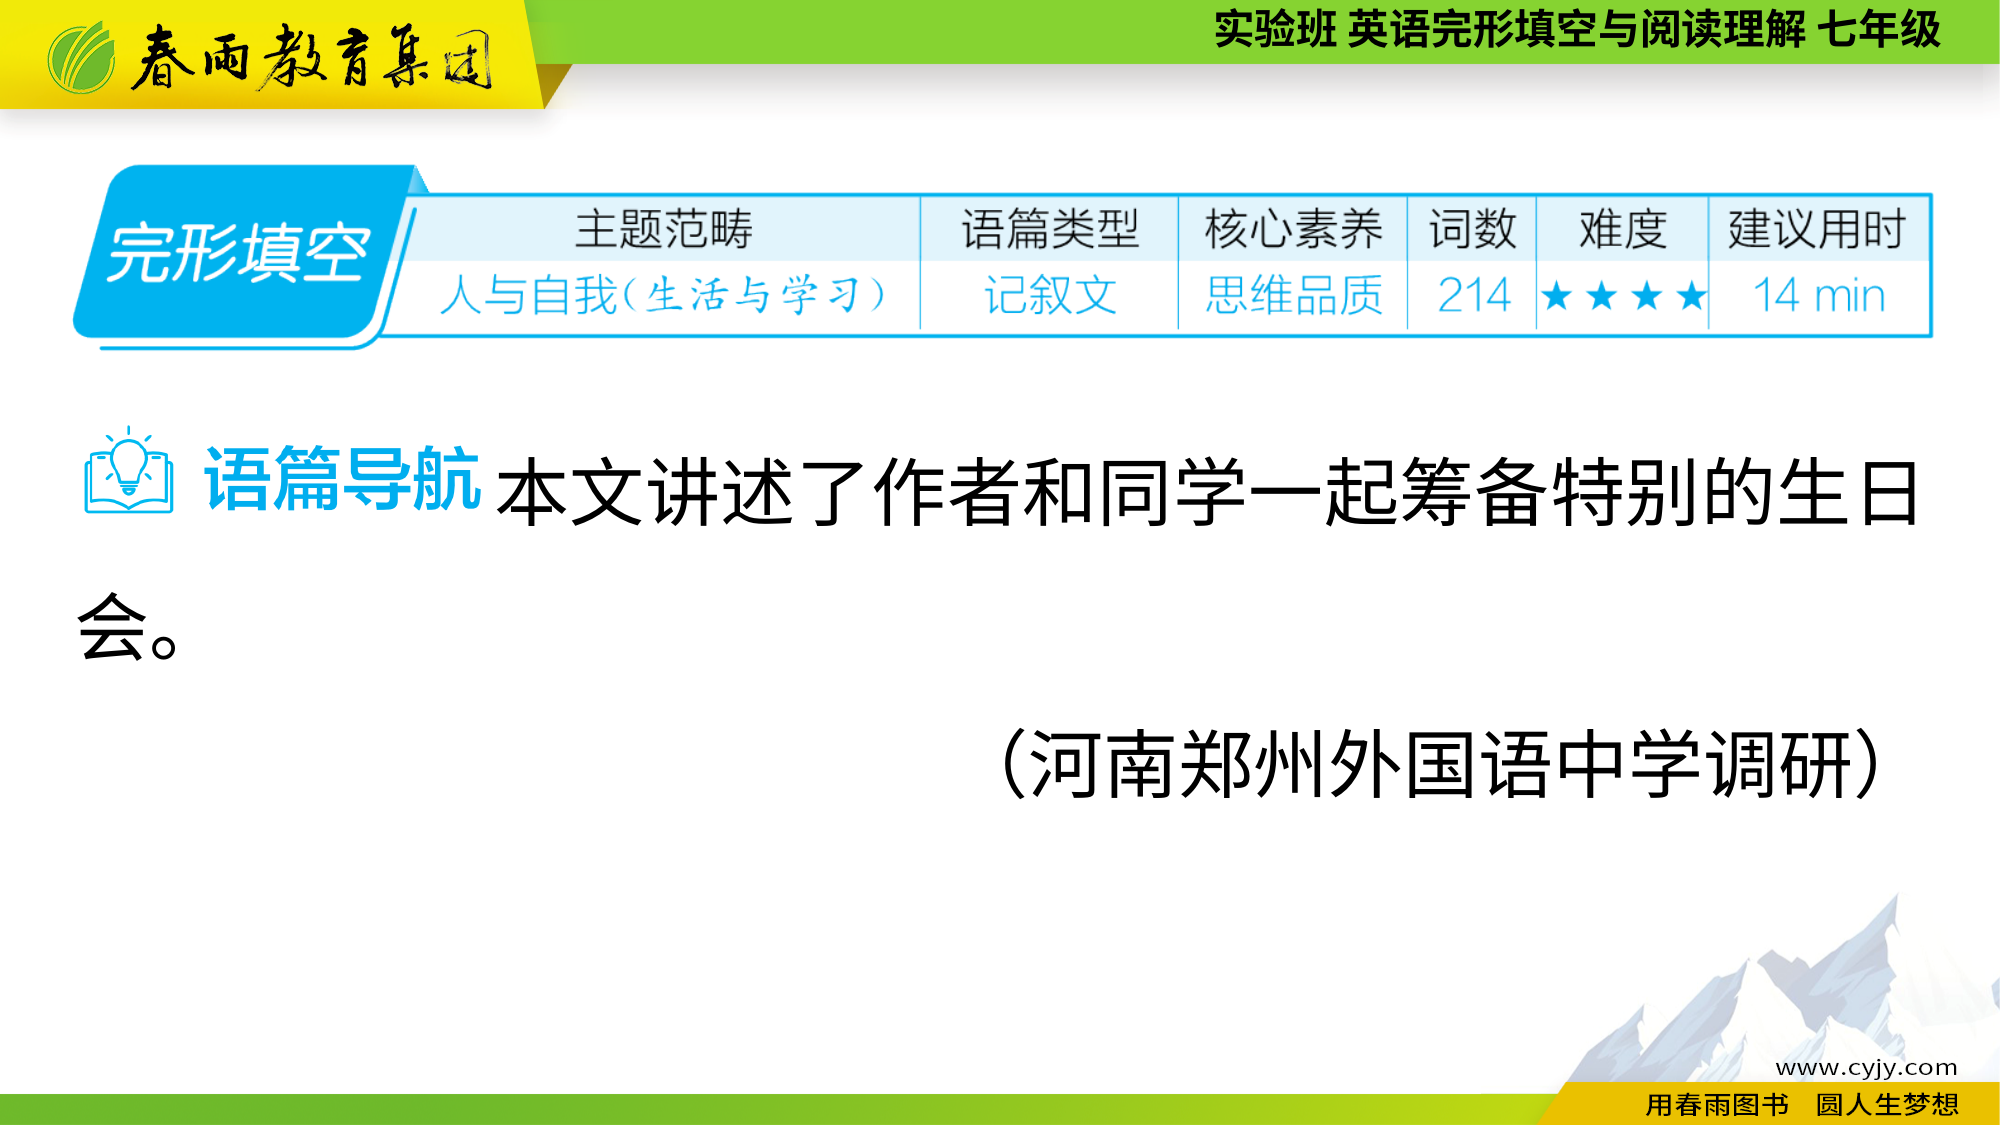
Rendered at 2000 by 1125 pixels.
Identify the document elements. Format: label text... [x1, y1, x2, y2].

text_box （河南郑州外国语中学调研） [799, 664, 1944, 815]
picture [0, 0, 2000, 1125]
text_box 本文讲述了作者和同学一起筹备特别的生日会。 [59, 392, 1944, 678]
